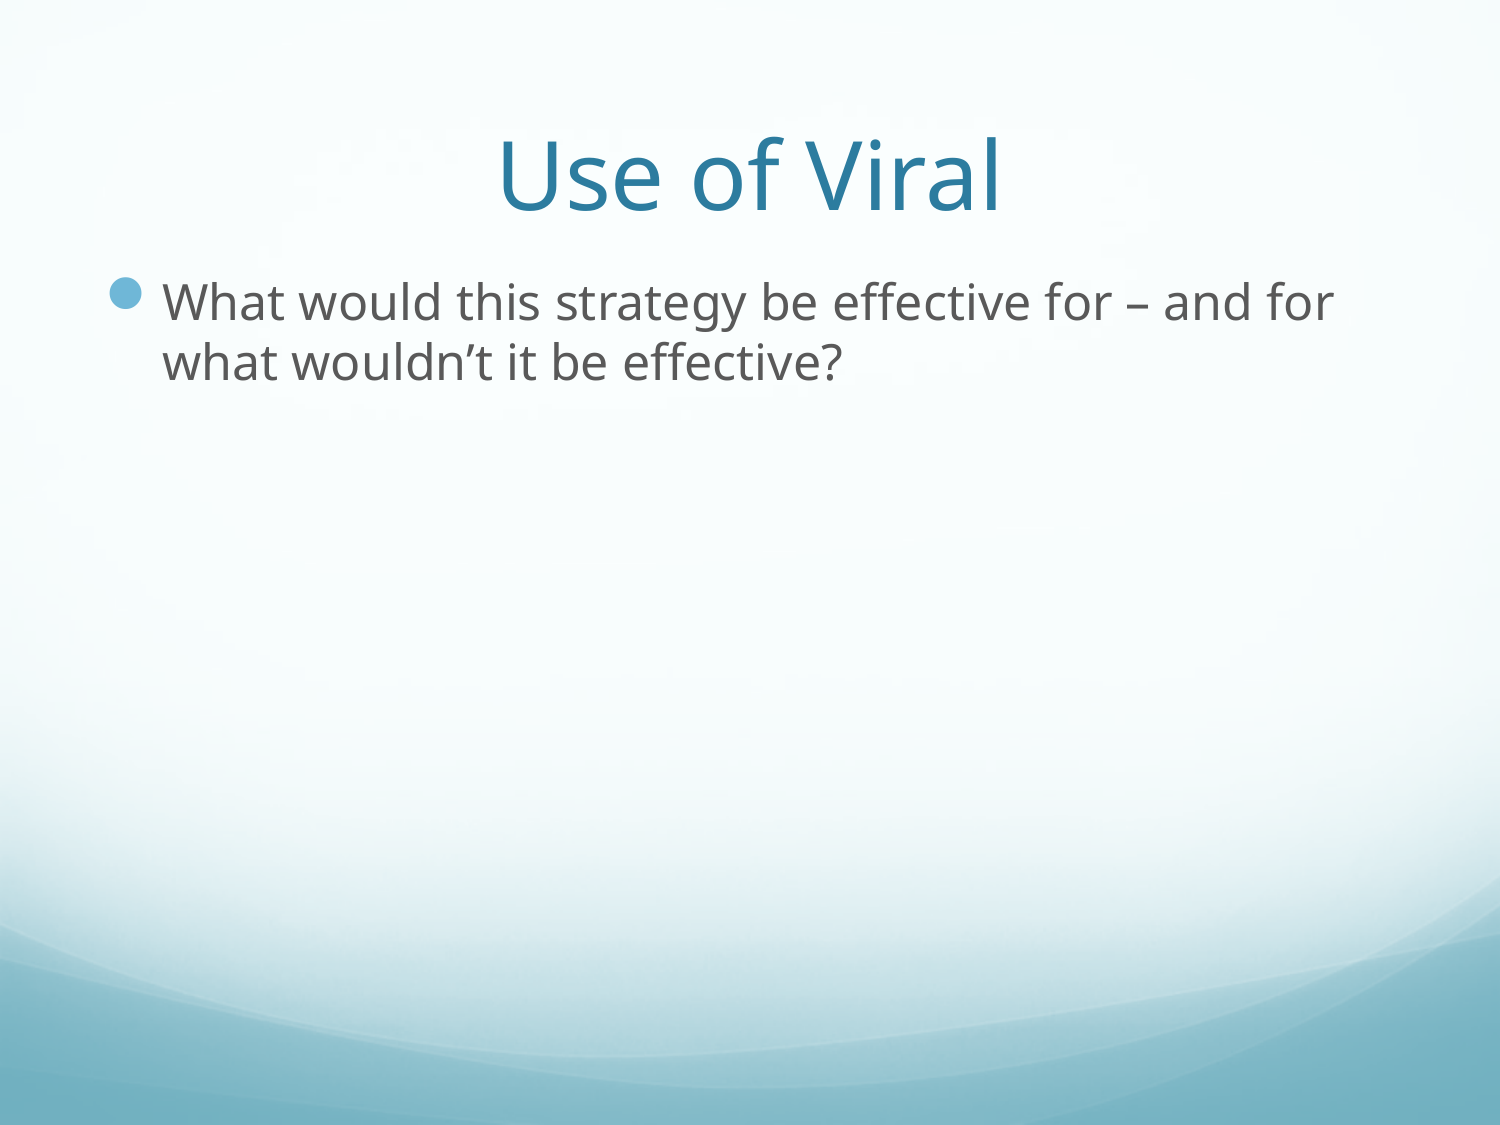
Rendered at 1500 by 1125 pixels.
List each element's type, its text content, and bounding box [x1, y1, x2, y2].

list What would this strategy be effective for – and for what wouldn’t it be effective? [90, 262, 1410, 975]
title Use of Viral [90, 17, 1410, 237]
